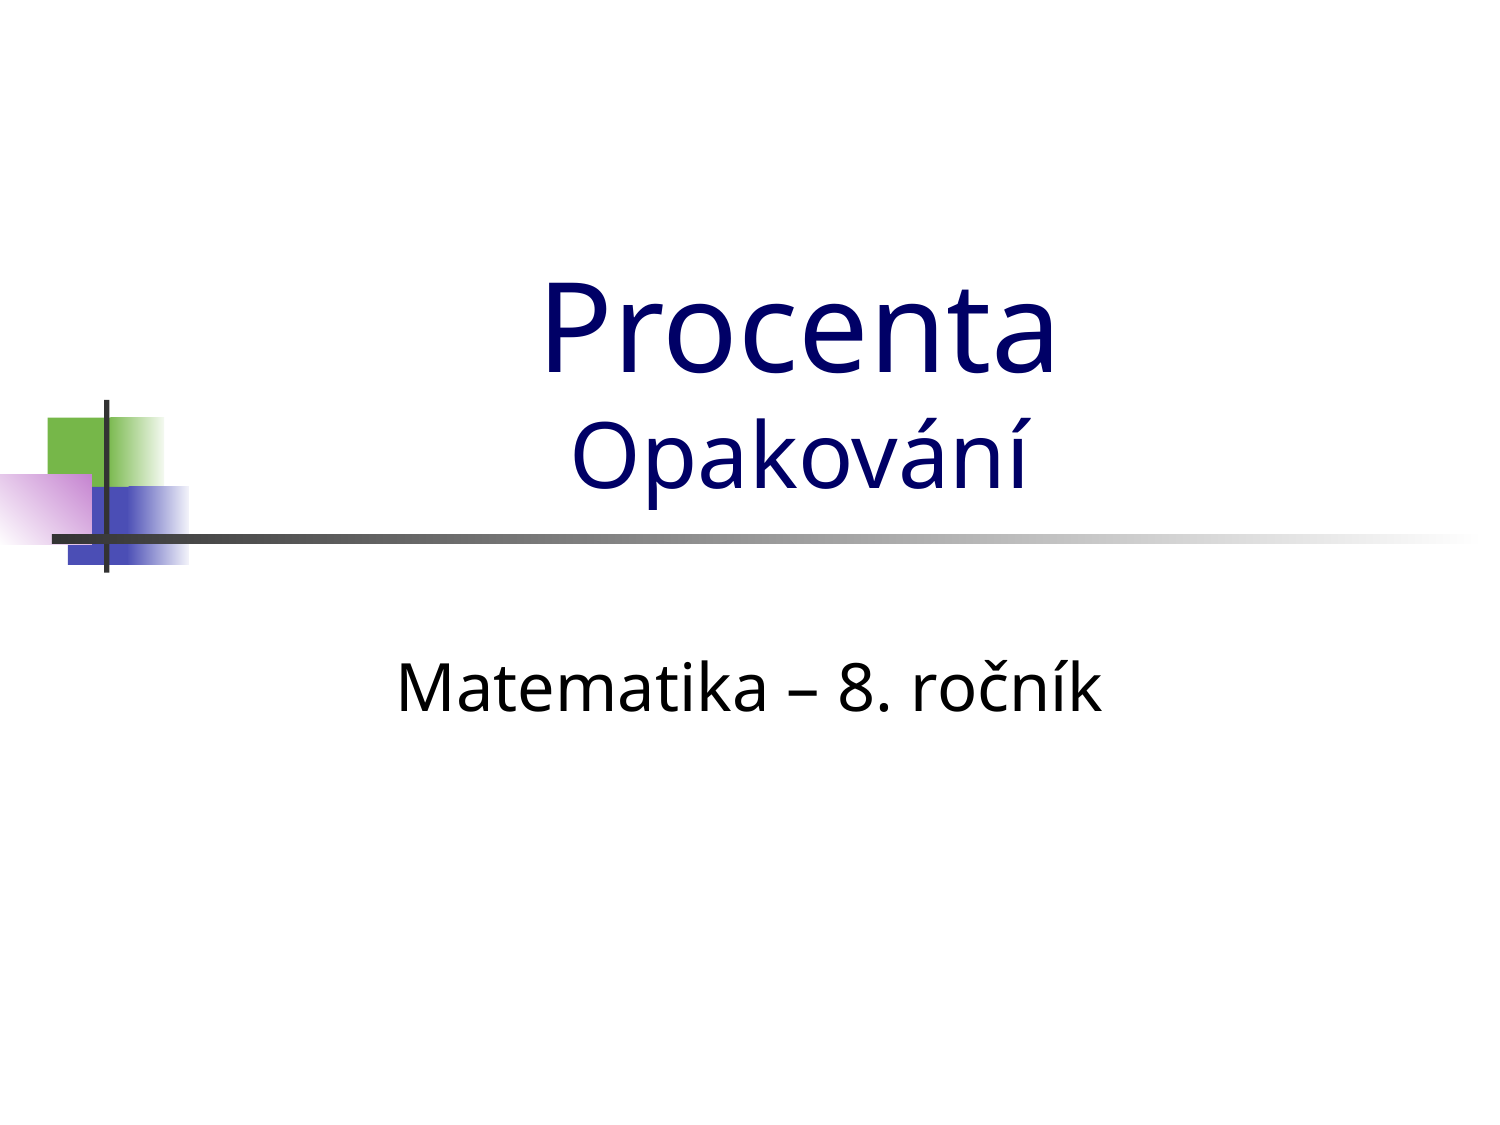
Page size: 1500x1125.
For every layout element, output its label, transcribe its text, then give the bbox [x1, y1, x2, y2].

subtitle Matematika – 8. ročník [224, 637, 1276, 926]
title Procenta Opakování [162, 274, 1438, 516]
